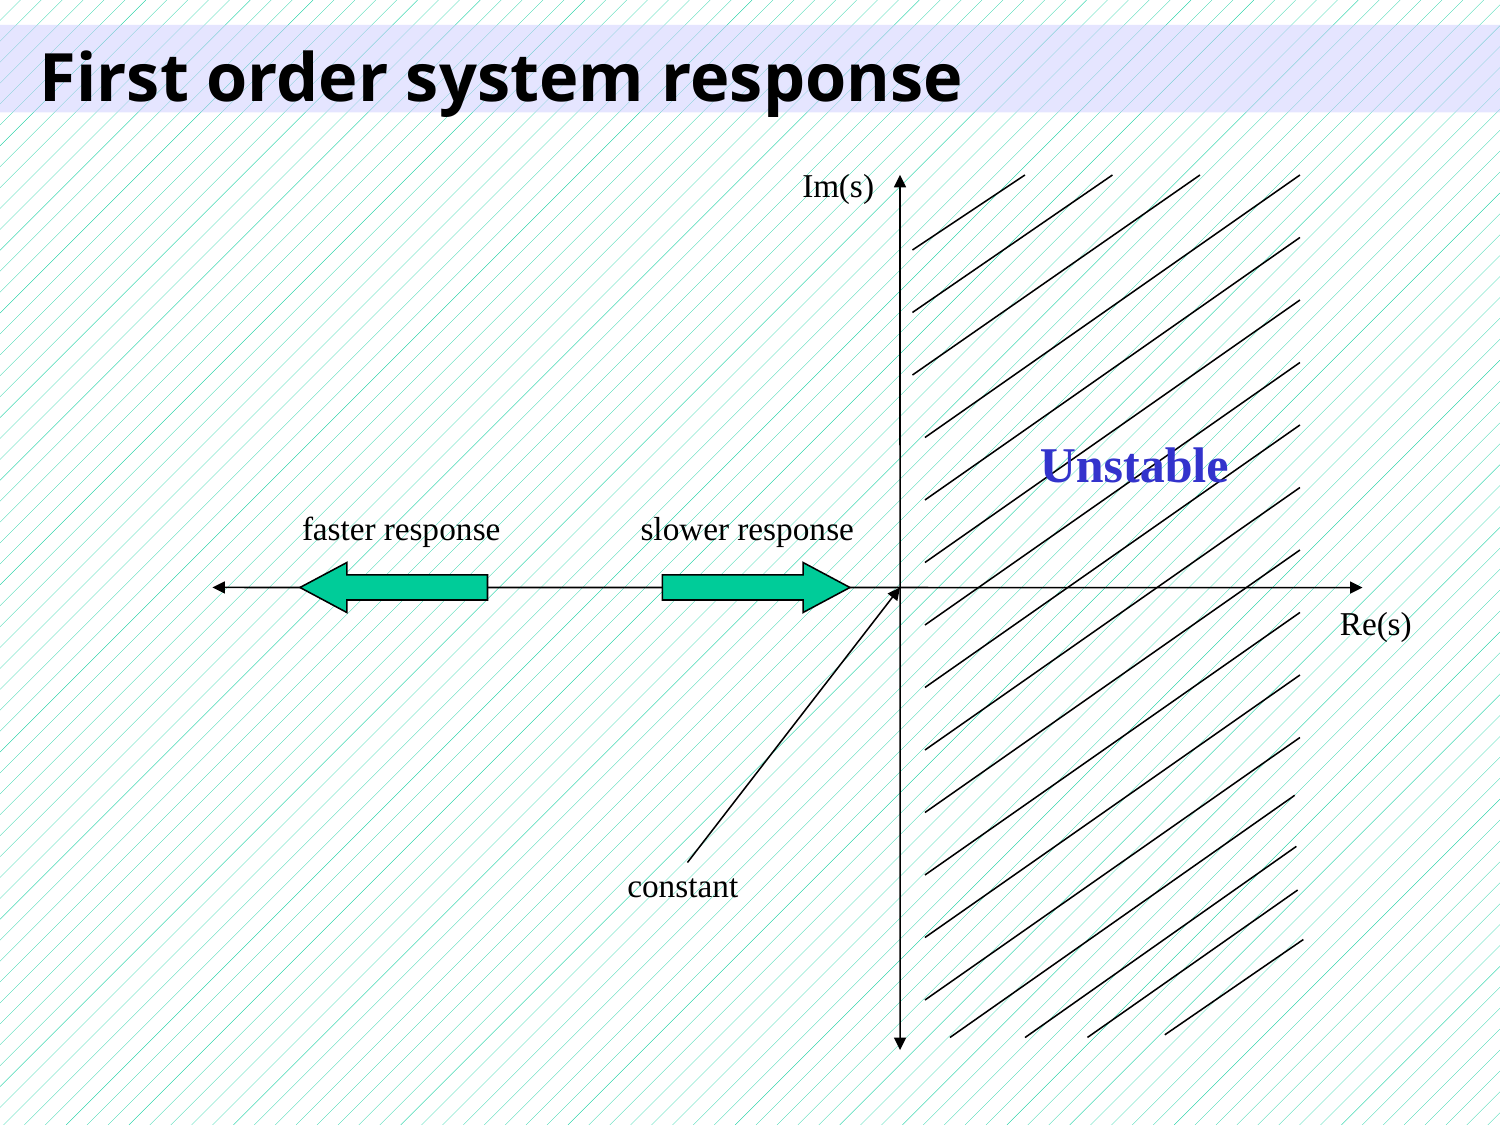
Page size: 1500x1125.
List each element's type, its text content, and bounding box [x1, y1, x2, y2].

title First order system response [24, 24, 1476, 126]
text_box Re(s) [1324, 594, 1475, 650]
text_box Im(s) [787, 157, 938, 212]
text_box [1248, 581, 1363, 594]
text_box constant [612, 857, 788, 912]
text_box [662, 562, 850, 613]
text_box [212, 581, 300, 594]
text_box [691, 587, 901, 857]
text_box [893, 588, 907, 1051]
text_box Unstable [1024, 424, 1263, 500]
text_box [300, 562, 488, 613]
text_box faster response slower response [287, 499, 950, 555]
